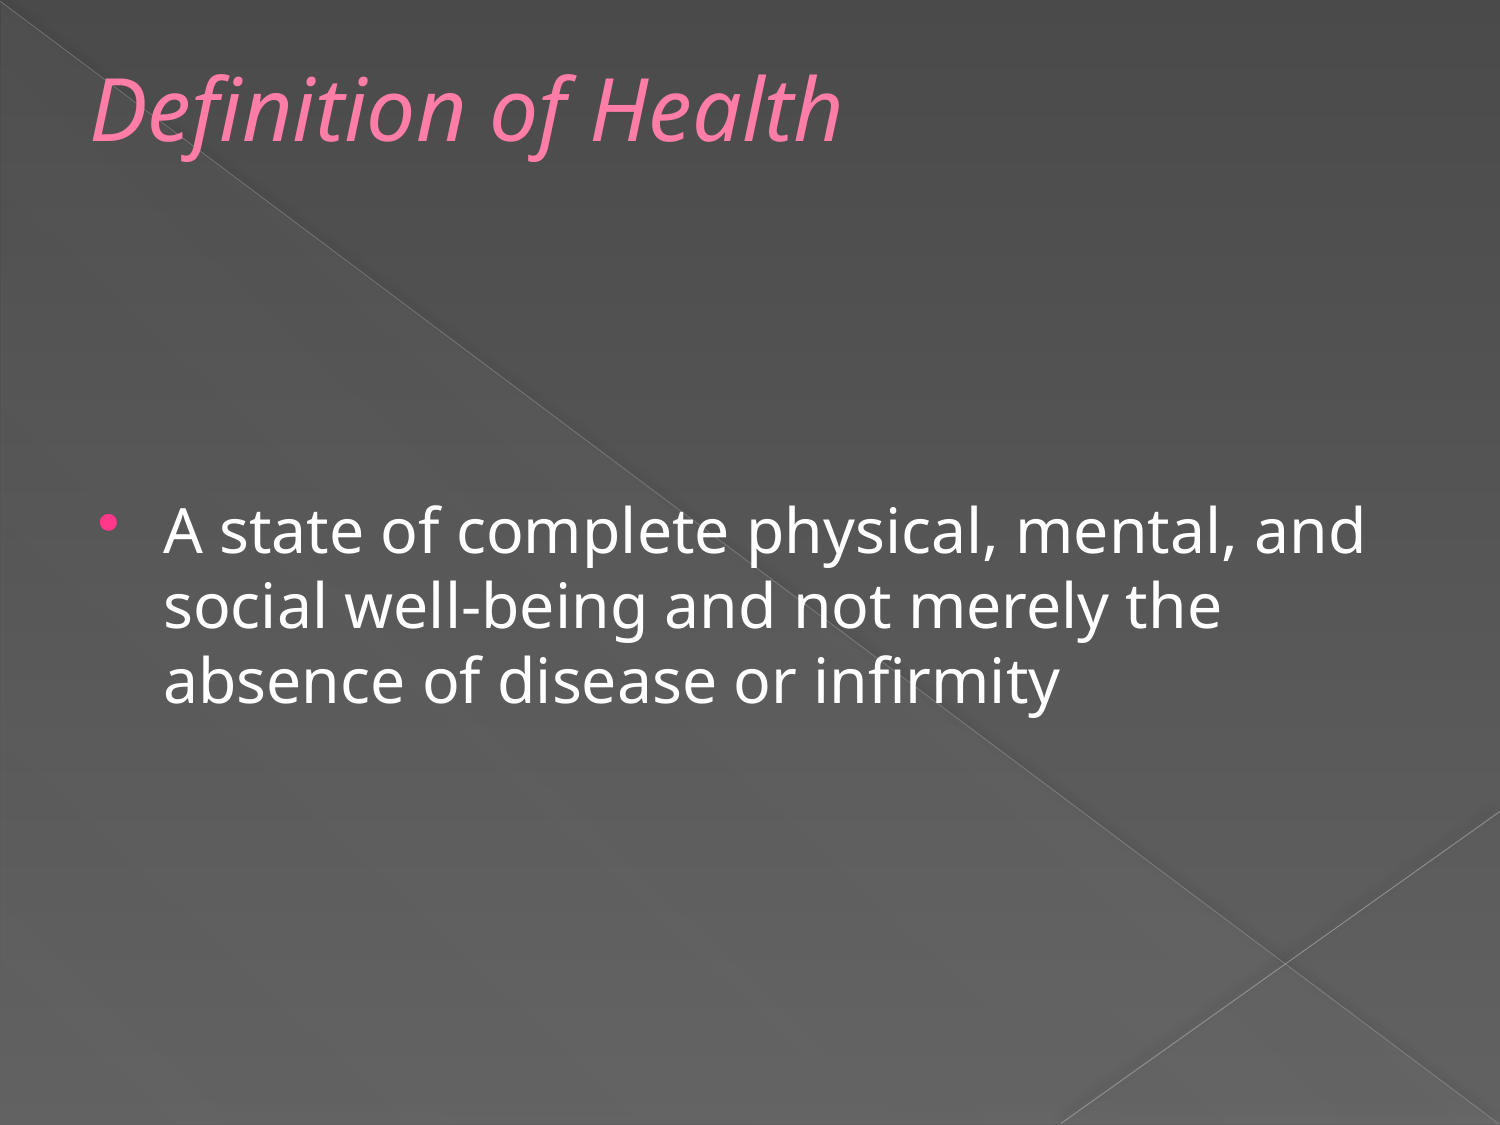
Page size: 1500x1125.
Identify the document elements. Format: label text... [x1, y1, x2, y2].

title Definition of Health [75, 43, 1425, 274]
list A state of complete physical, mental, and social well-being and not merely the absence of disease or infirmity [75, 308, 1425, 1059]
